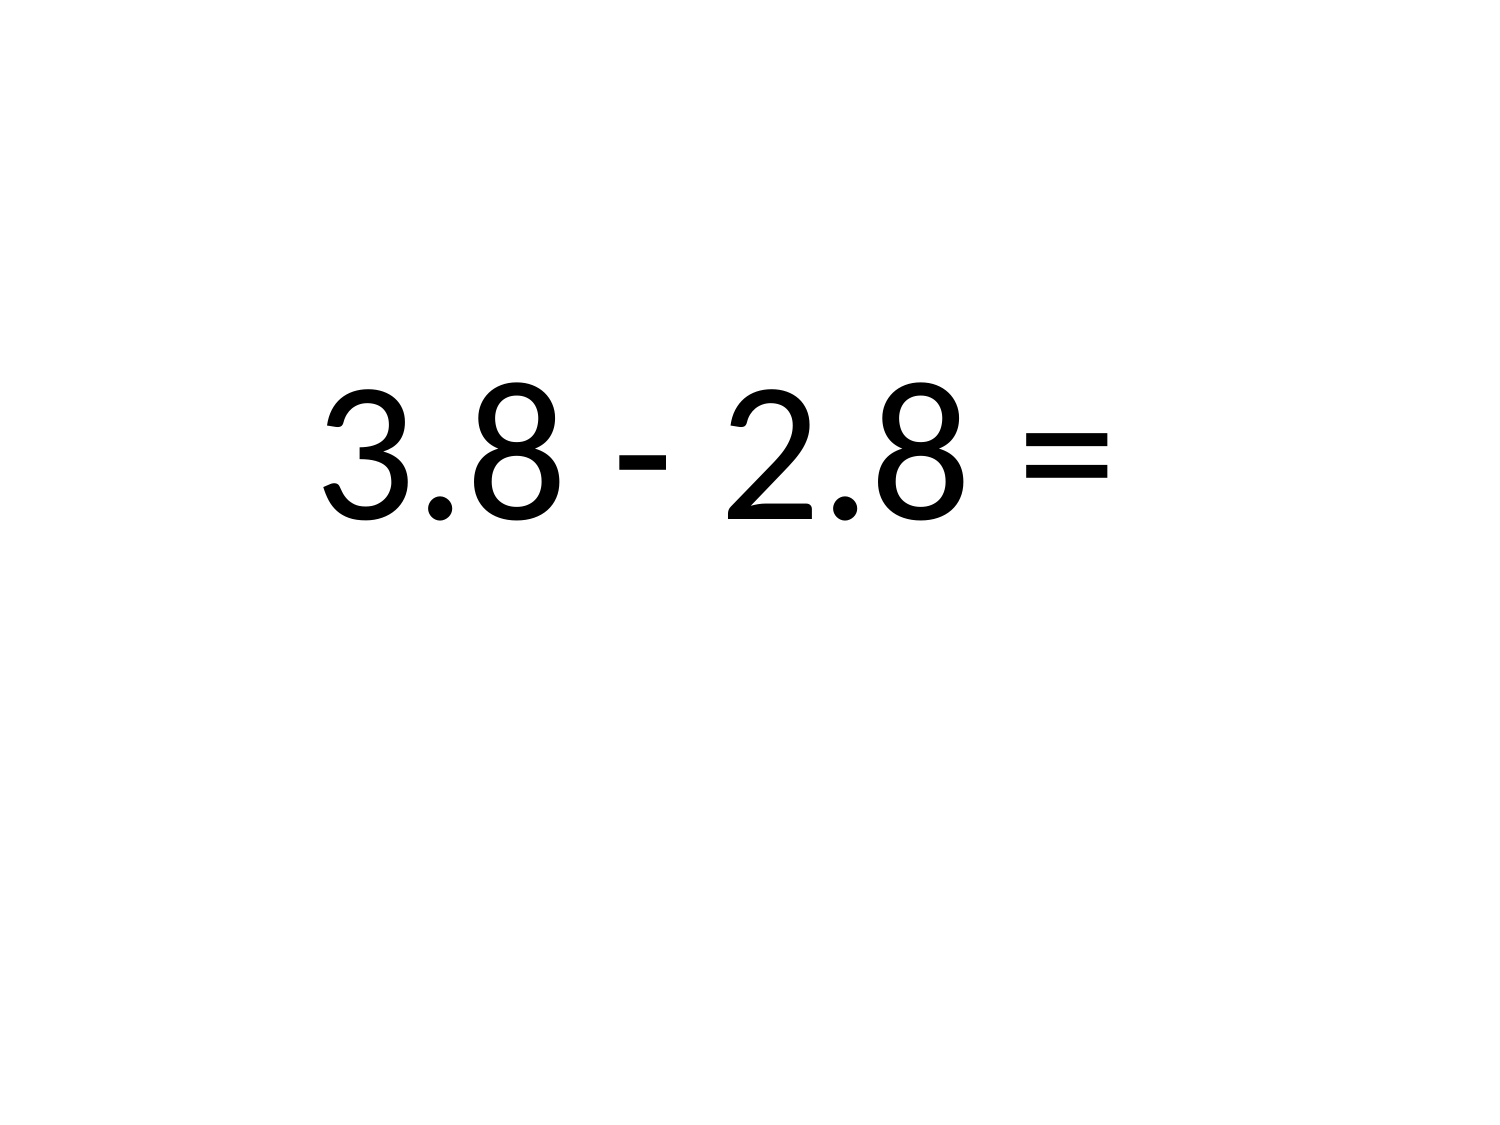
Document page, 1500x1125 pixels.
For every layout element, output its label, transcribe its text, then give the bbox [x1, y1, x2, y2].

text_box 3.8 - 2.8 = [300, 312, 1225, 568]
